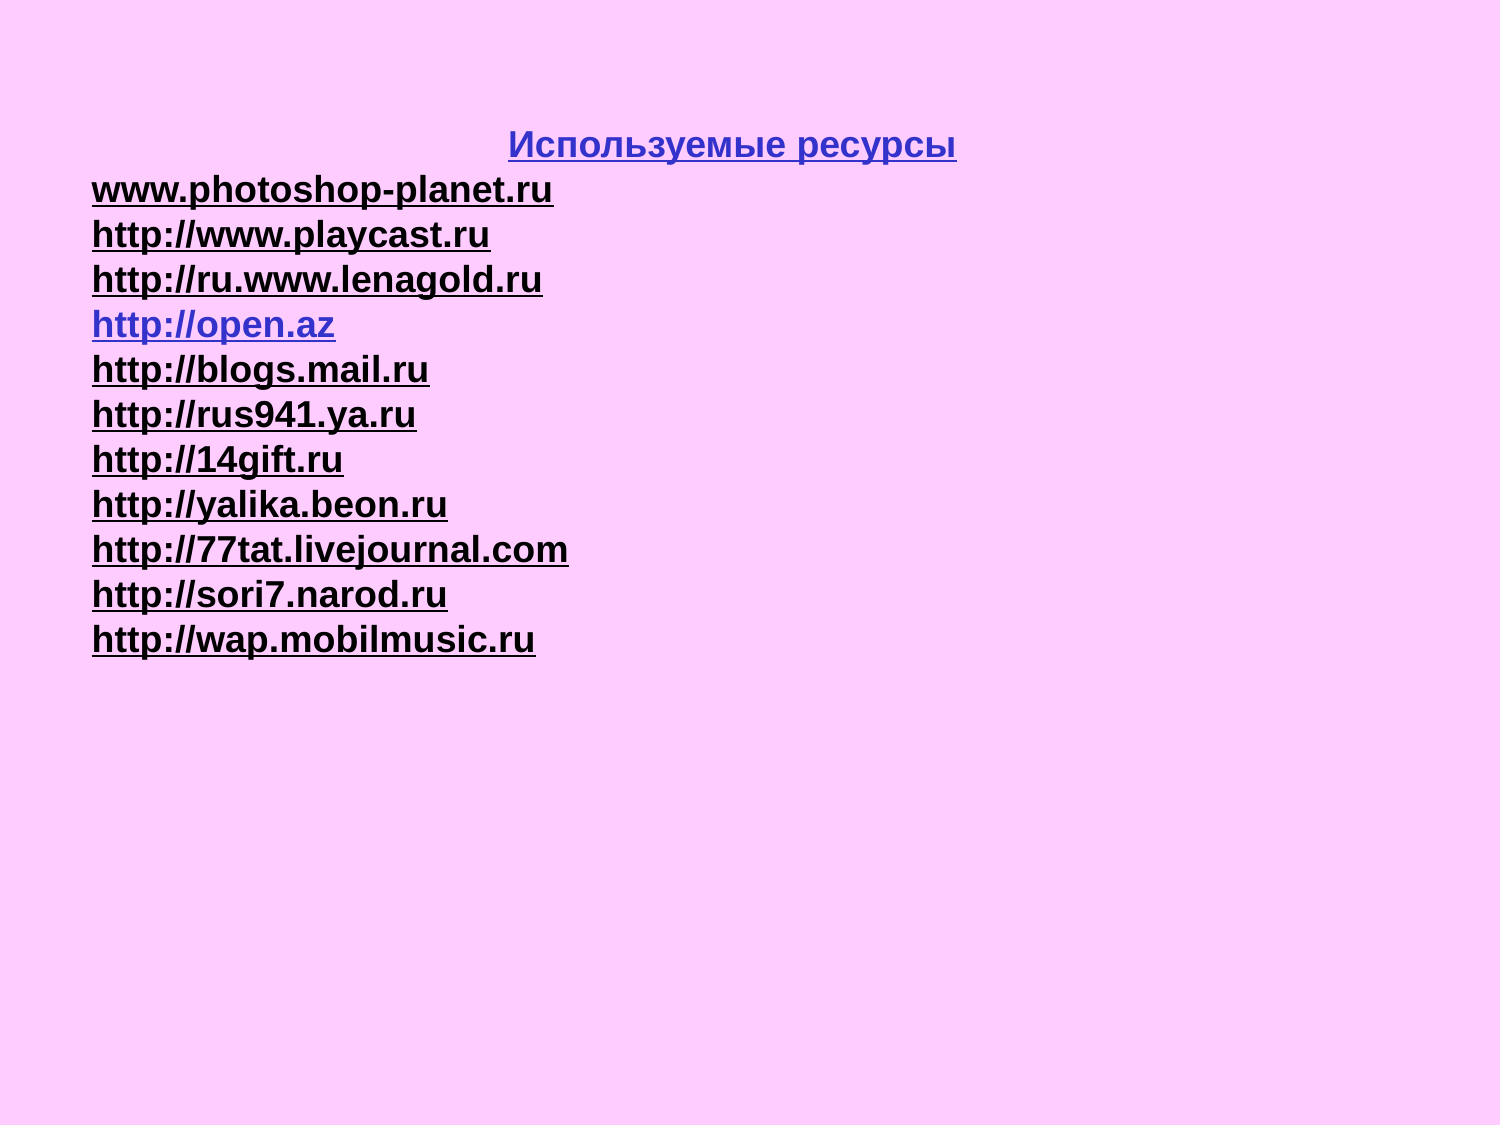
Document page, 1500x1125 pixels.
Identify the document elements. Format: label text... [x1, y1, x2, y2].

text_box Используемые ресурсы www.photoshop-planet.ru http://www.playcast.ru http://ru.www.lenagold.ru http://open.az http://blogs.mail.ru http://rus941.ya.ru http://14gift.ru http://yalika.beon.ru http://77tat.livejournal.com http://sori7.narod.ru http://wap.mobilmusic.ru [76, 78, 1388, 1125]
